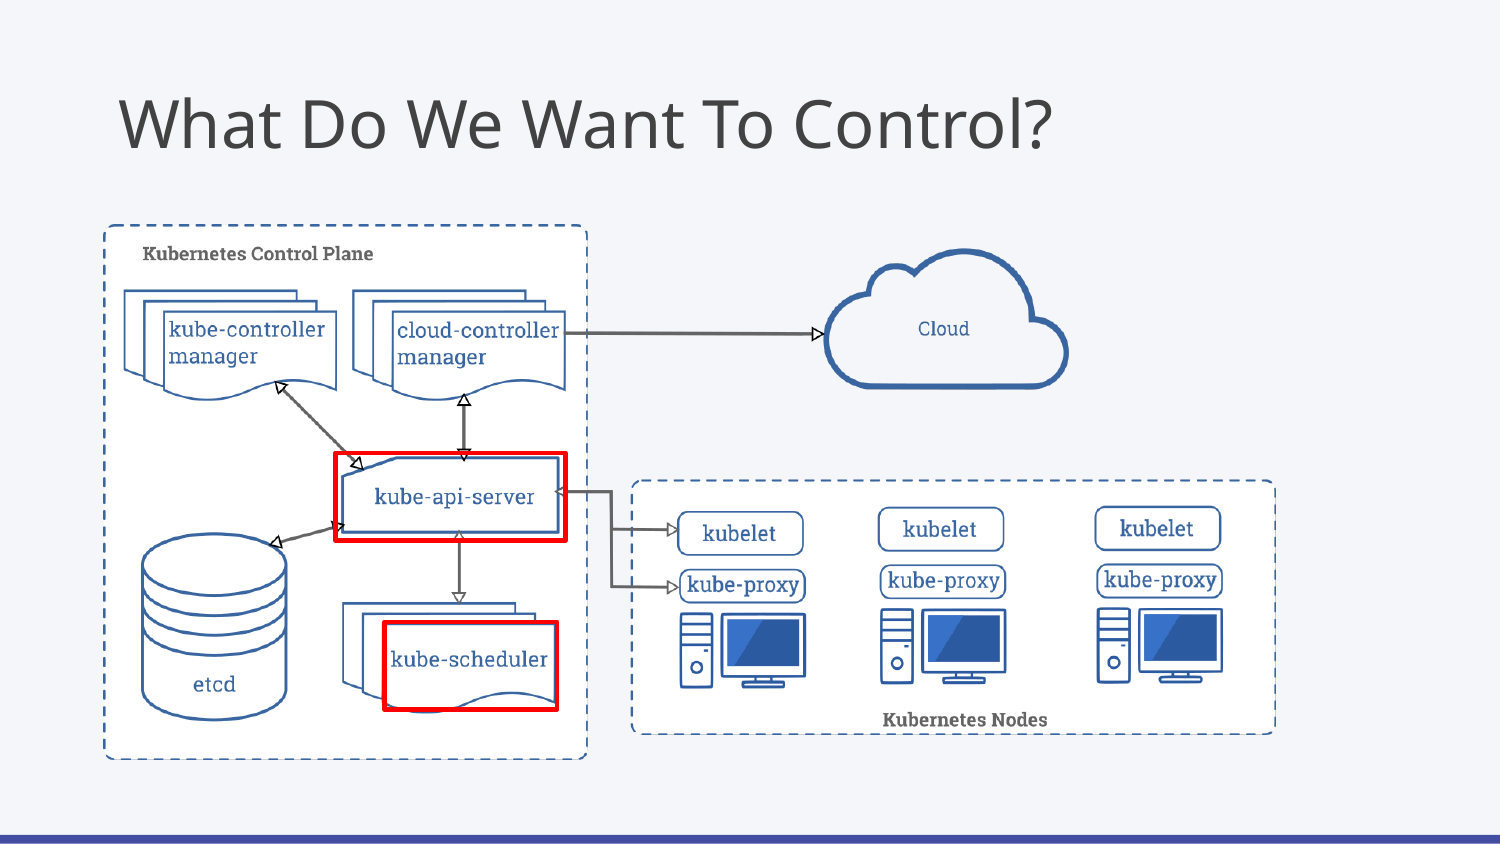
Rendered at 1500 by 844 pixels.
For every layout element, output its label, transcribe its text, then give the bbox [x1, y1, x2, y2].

title What Do We Want To Control? [103, 44, 1397, 208]
picture [102, 224, 1276, 761]
